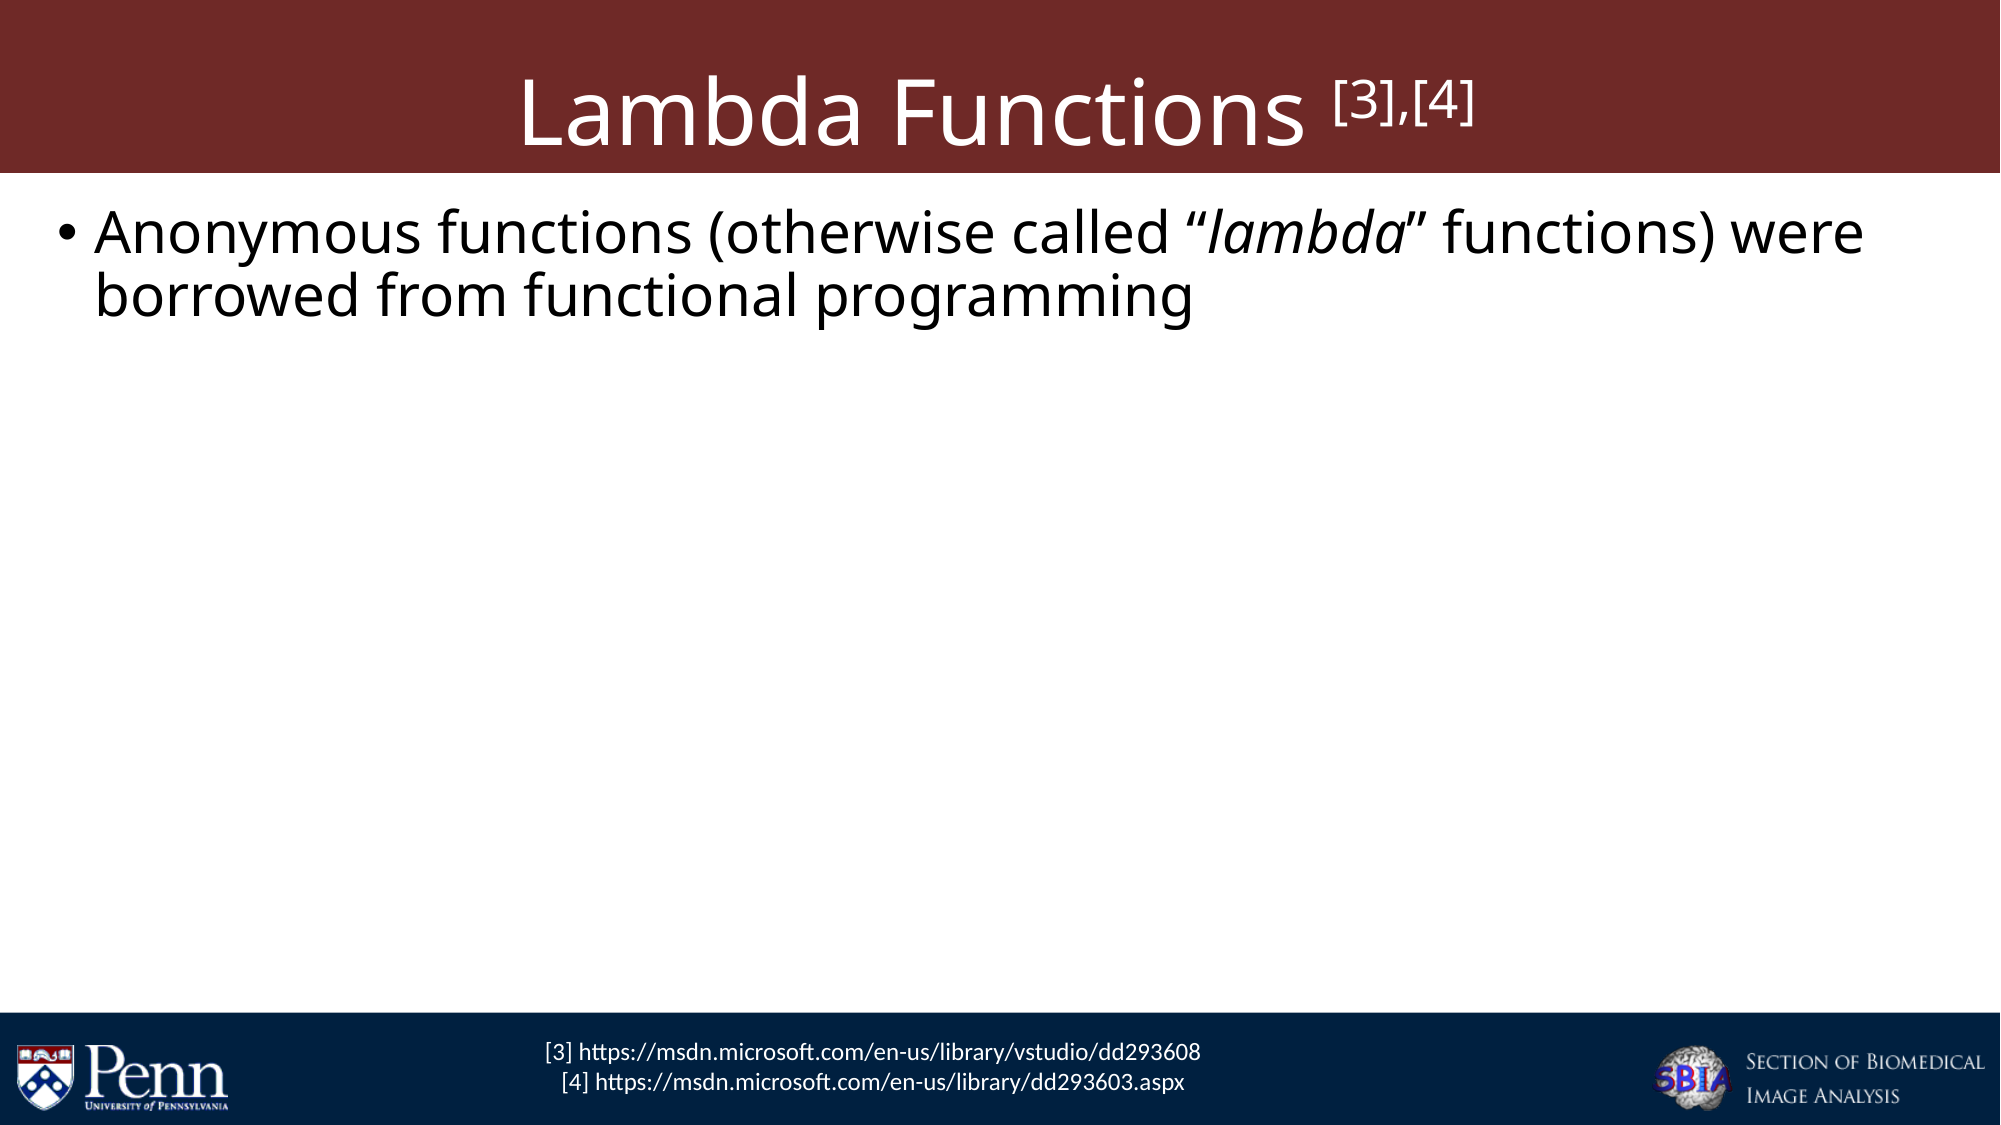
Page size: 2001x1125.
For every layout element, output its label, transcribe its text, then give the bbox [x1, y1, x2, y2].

list Anonymous functions (otherwise called “lambda” functions) were borrowed from functional programming [42, 195, 1952, 1009]
title Lambda Functions [3],[4] [42, 0, 1952, 173]
picture [1652, 1044, 1985, 1112]
footer [3] https://msdn.microsoft.com/en-us/library/vstudio/dd293608 [4] https://msdn.microsoft.com/en-us/library/dd293603.aspx [262, 1035, 1485, 1096]
picture [17, 1045, 228, 1111]
